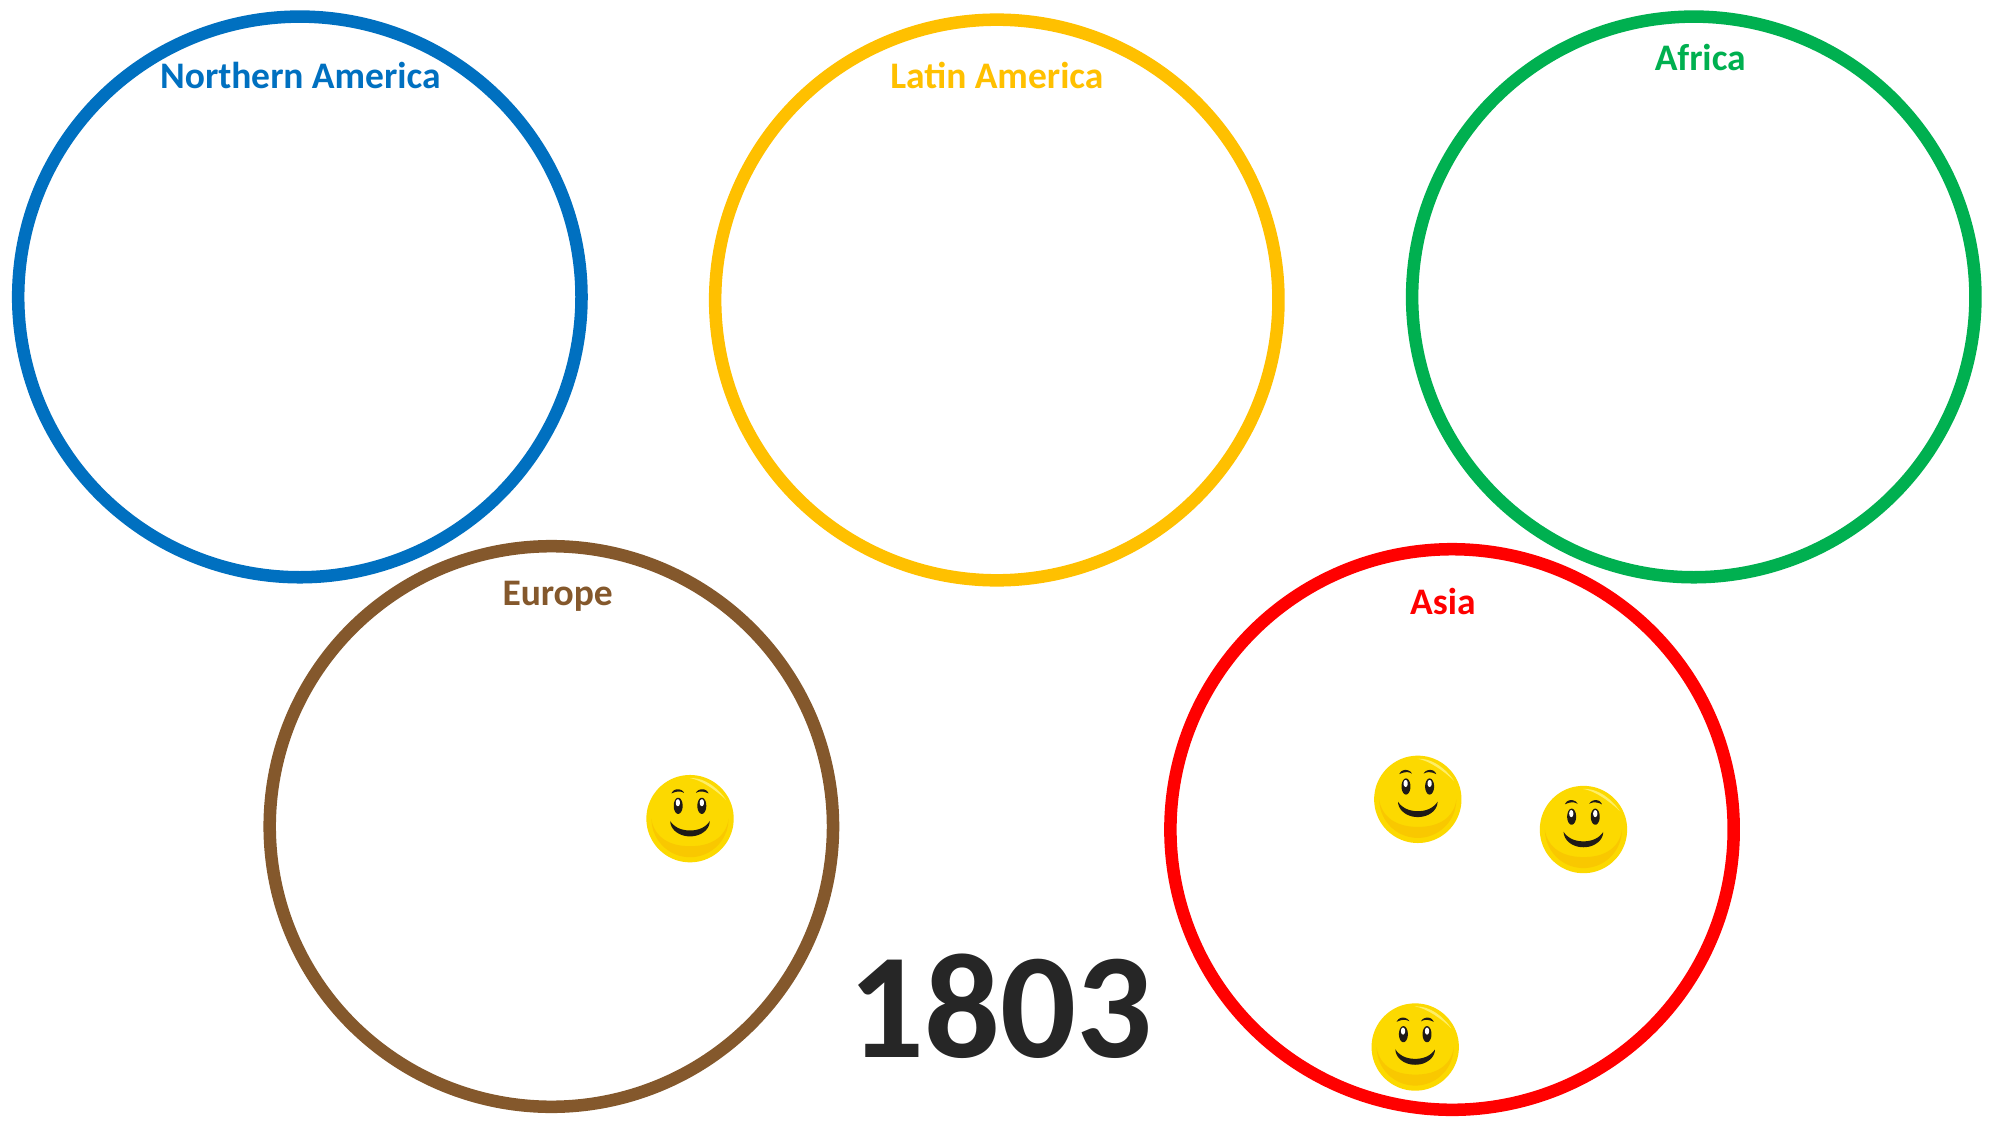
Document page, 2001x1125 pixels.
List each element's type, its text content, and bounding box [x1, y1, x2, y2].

picture [1539, 785, 1628, 874]
text_box [714, 46, 1280, 582]
text_box [17, 61, 583, 579]
text_box [268, 545, 835, 1108]
text_box 1803 [820, 900, 1181, 1095]
text_box [178, 15, 422, 43]
picture [646, 774, 734, 863]
text_box [1169, 548, 1735, 1111]
text_box [1411, 15, 1977, 579]
picture [1371, 1003, 1459, 1091]
text_box Latin America [875, 43, 1122, 104]
text_box [881, 18, 1112, 43]
text_box Asia [1395, 569, 1493, 630]
text_box Europe [488, 560, 647, 621]
picture [1374, 755, 1462, 843]
text_box Africa [1640, 25, 1788, 86]
text_box Northern America [145, 43, 497, 104]
